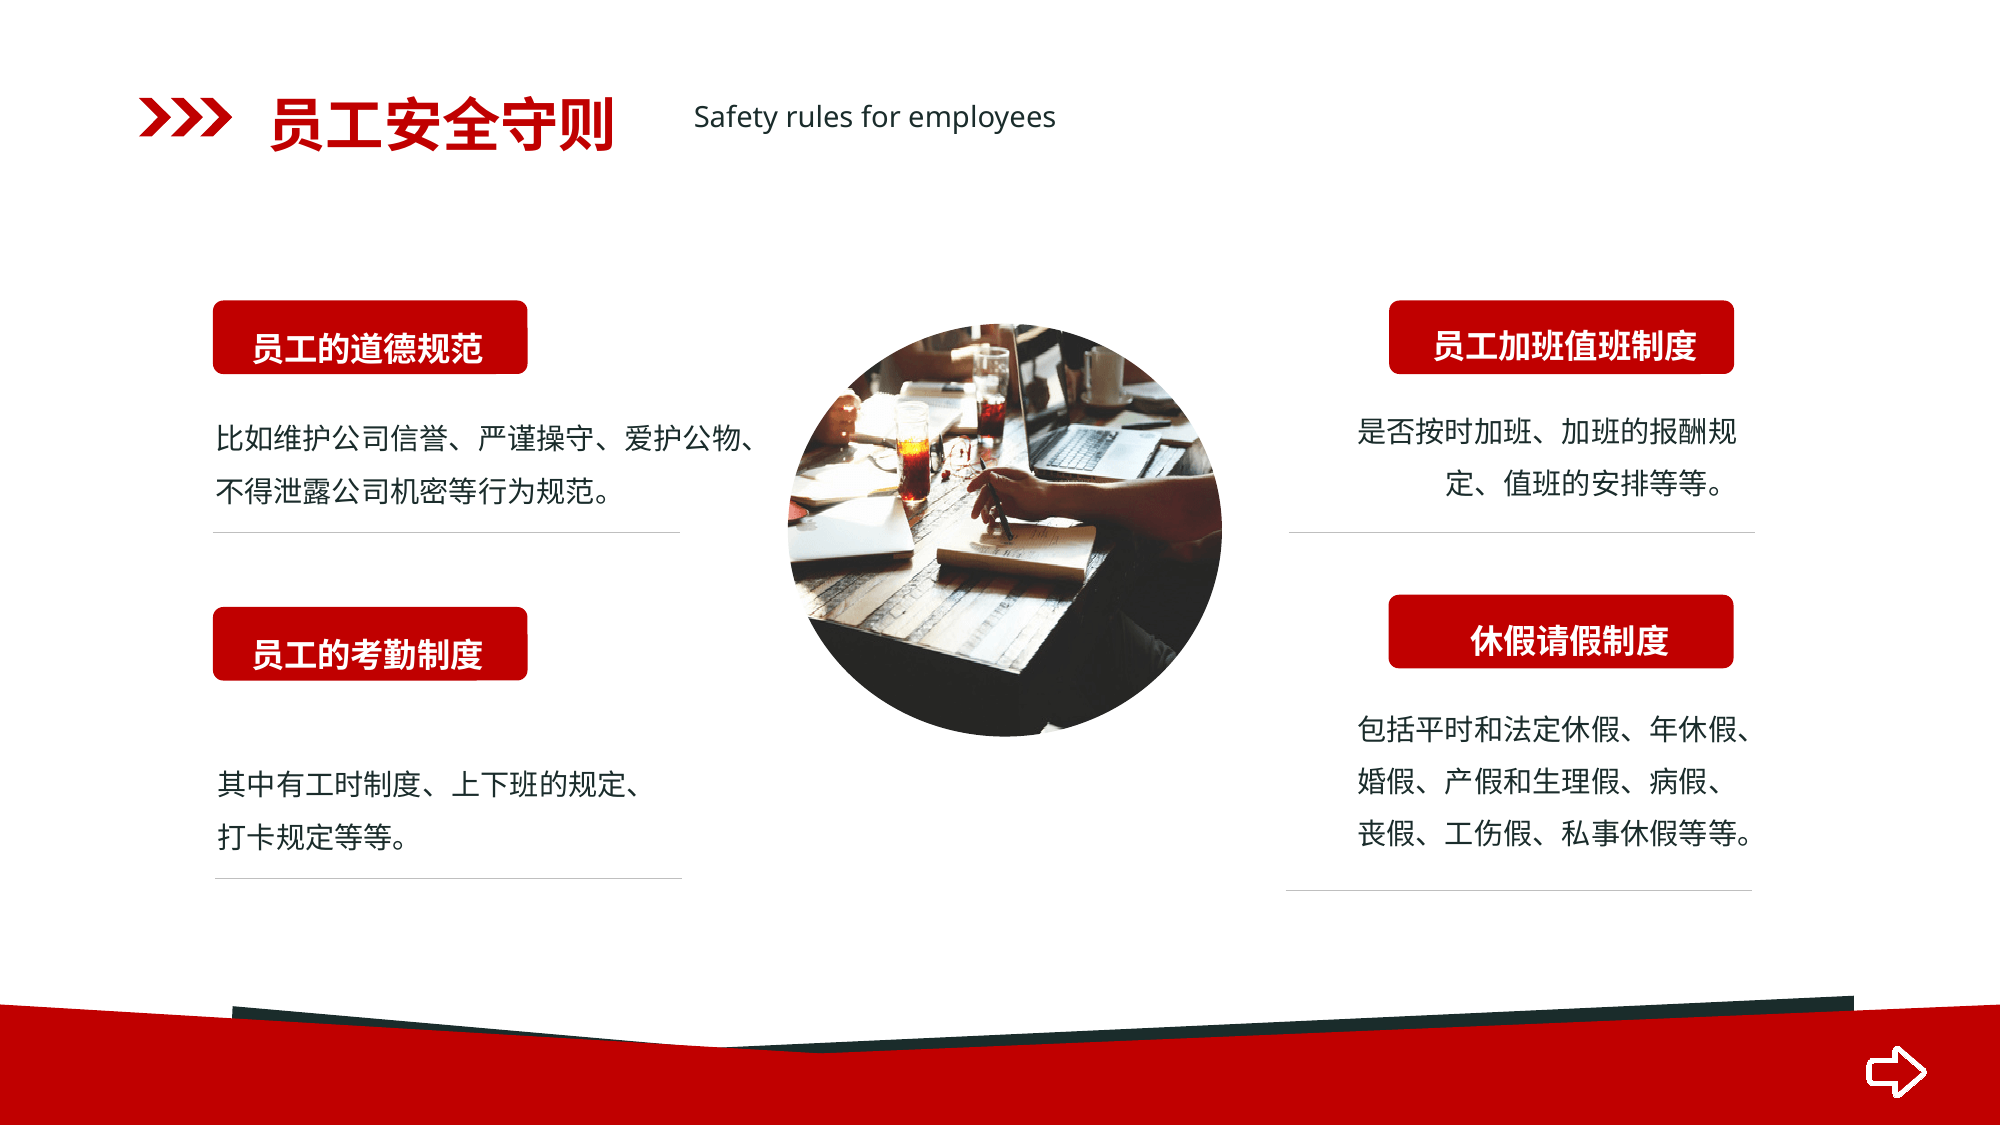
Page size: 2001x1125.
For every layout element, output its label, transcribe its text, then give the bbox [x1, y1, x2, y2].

text_box 员工安全守则 [252, 80, 679, 166]
text_box 比如维护公司信誉、严谨操守、爱护公物、不得泄露公司机密等行为规范。 [200, 395, 787, 516]
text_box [212, 300, 528, 375]
picture [787, 323, 1222, 737]
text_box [1389, 298, 1747, 375]
text_box 其中有工时制度、上下班的规定、打卡规定等等。 [202, 741, 670, 862]
text_box 是否按时加班、加班的报酬规定、值班的安排等等。 [1330, 388, 1753, 508]
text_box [138, 97, 233, 137]
text_box 包括平时和法定休假、年休假、婚假、产假和生理假、病假、丧假、工伤假、私事休假等等。 [1318, 685, 1753, 858]
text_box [1388, 592, 1735, 669]
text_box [212, 606, 528, 681]
text_box Safety rules for employees [678, 91, 1114, 141]
